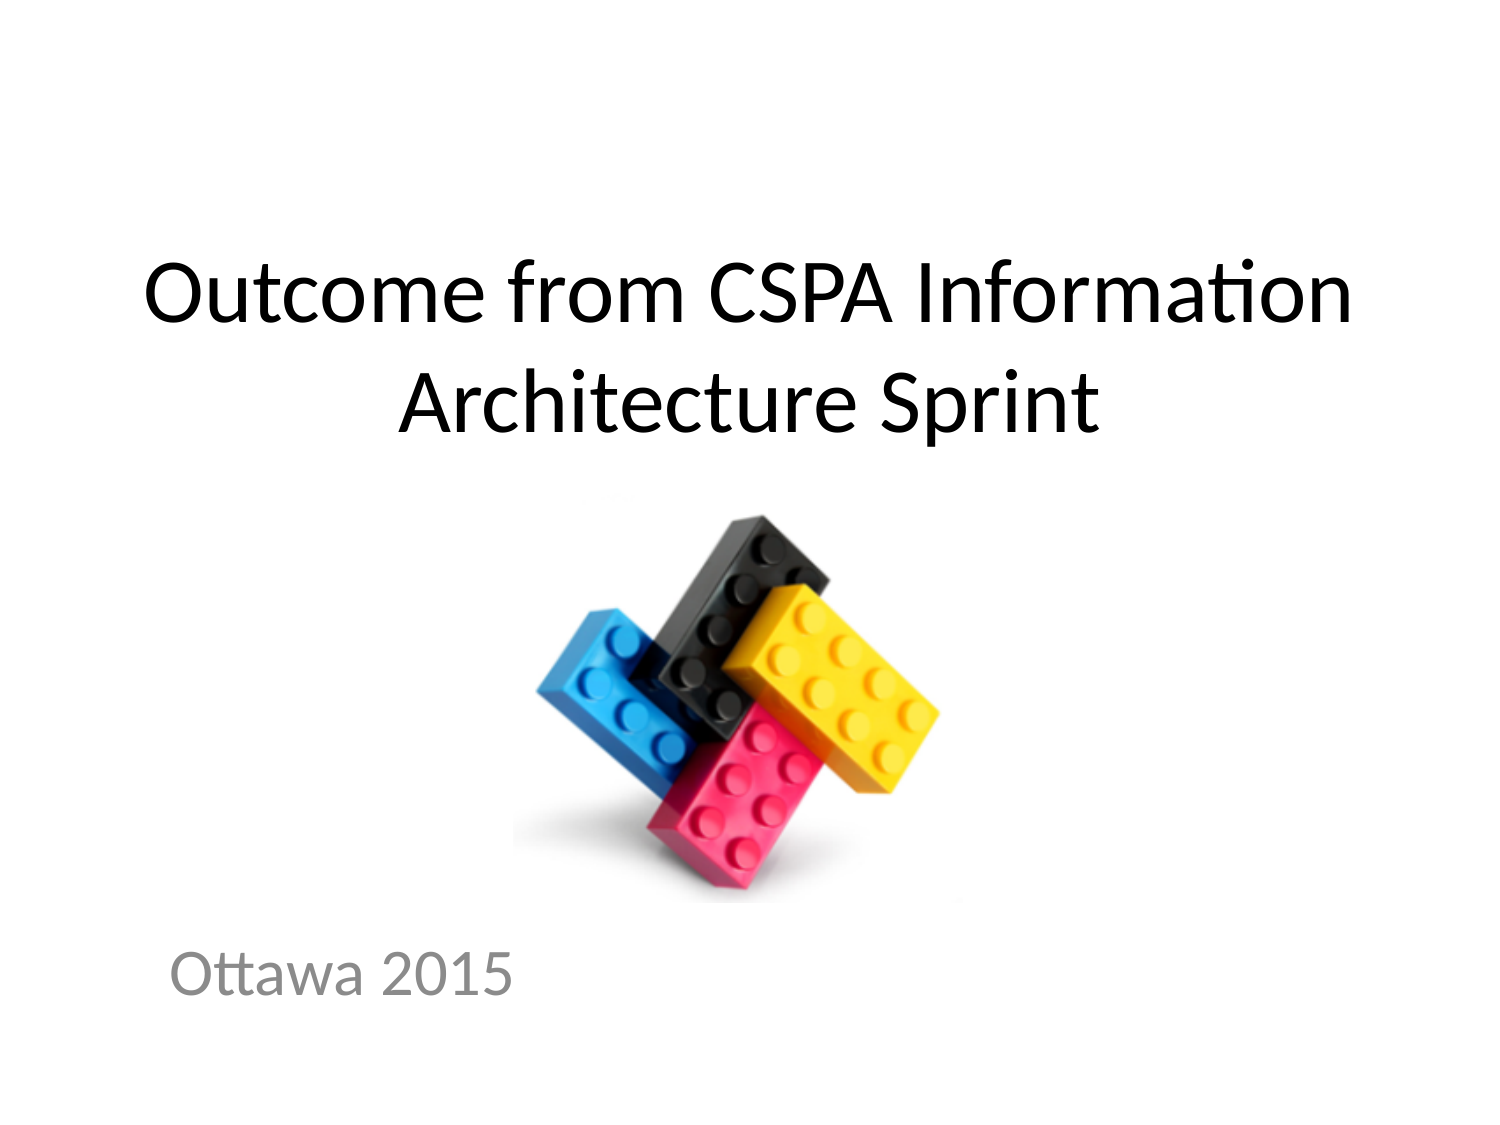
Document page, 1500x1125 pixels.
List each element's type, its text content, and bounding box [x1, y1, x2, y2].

subtitle Ottawa 2015 [41, 921, 644, 1087]
title Outcome from CSPA Information Architecture Sprint [112, 219, 1388, 462]
picture [513, 488, 963, 904]
